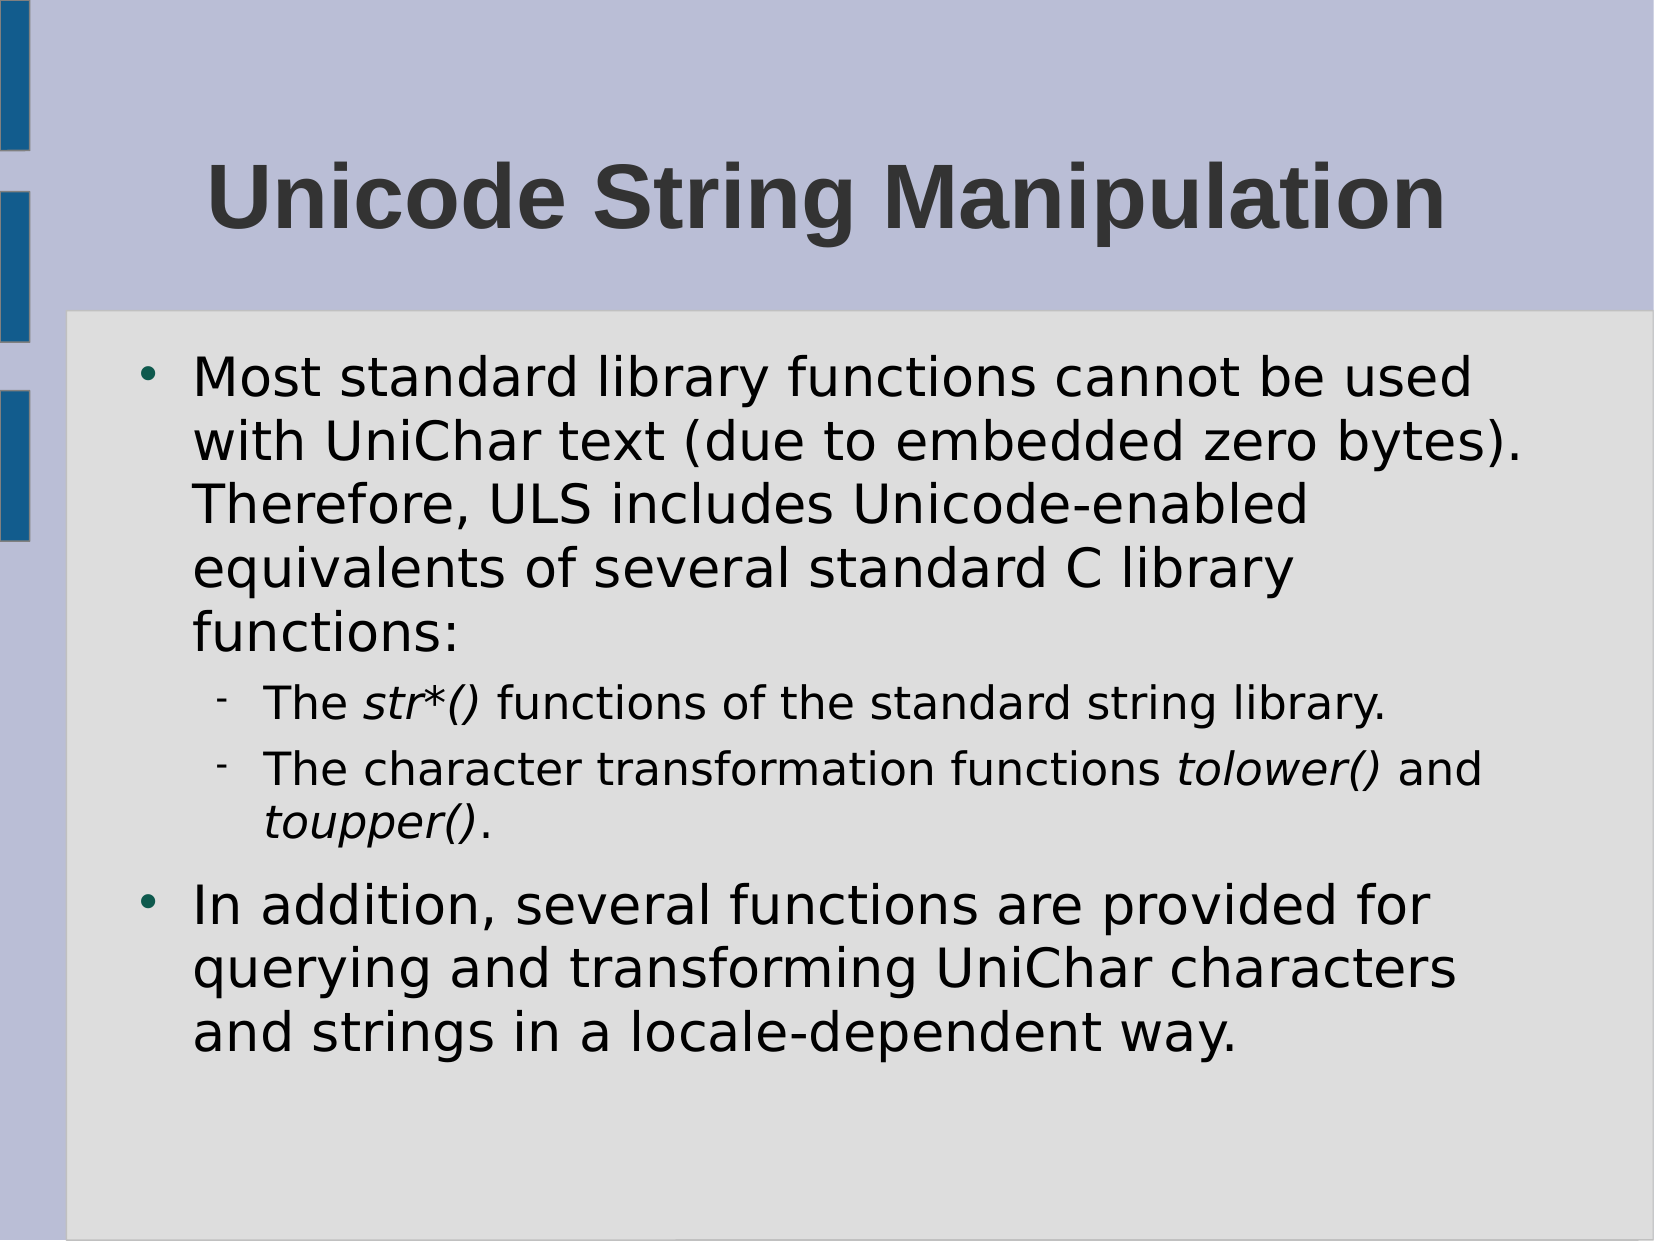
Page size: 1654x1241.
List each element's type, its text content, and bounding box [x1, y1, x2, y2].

list Most standard library functions cannot be used with UniChar text (due to embedded zero bytes). Therefore, ULS includes Unicode-enabled equivalents of several standard C library functions: The str*() functions of the standard string library. The character transformation functions tolower() and toupper(). In addition, several functions are provided for querying and transforming UniChar characters and strings in a locale-dependent way. [121, 344, 1534, 1126]
title Unicode String Manipulation [121, 91, 1534, 299]
